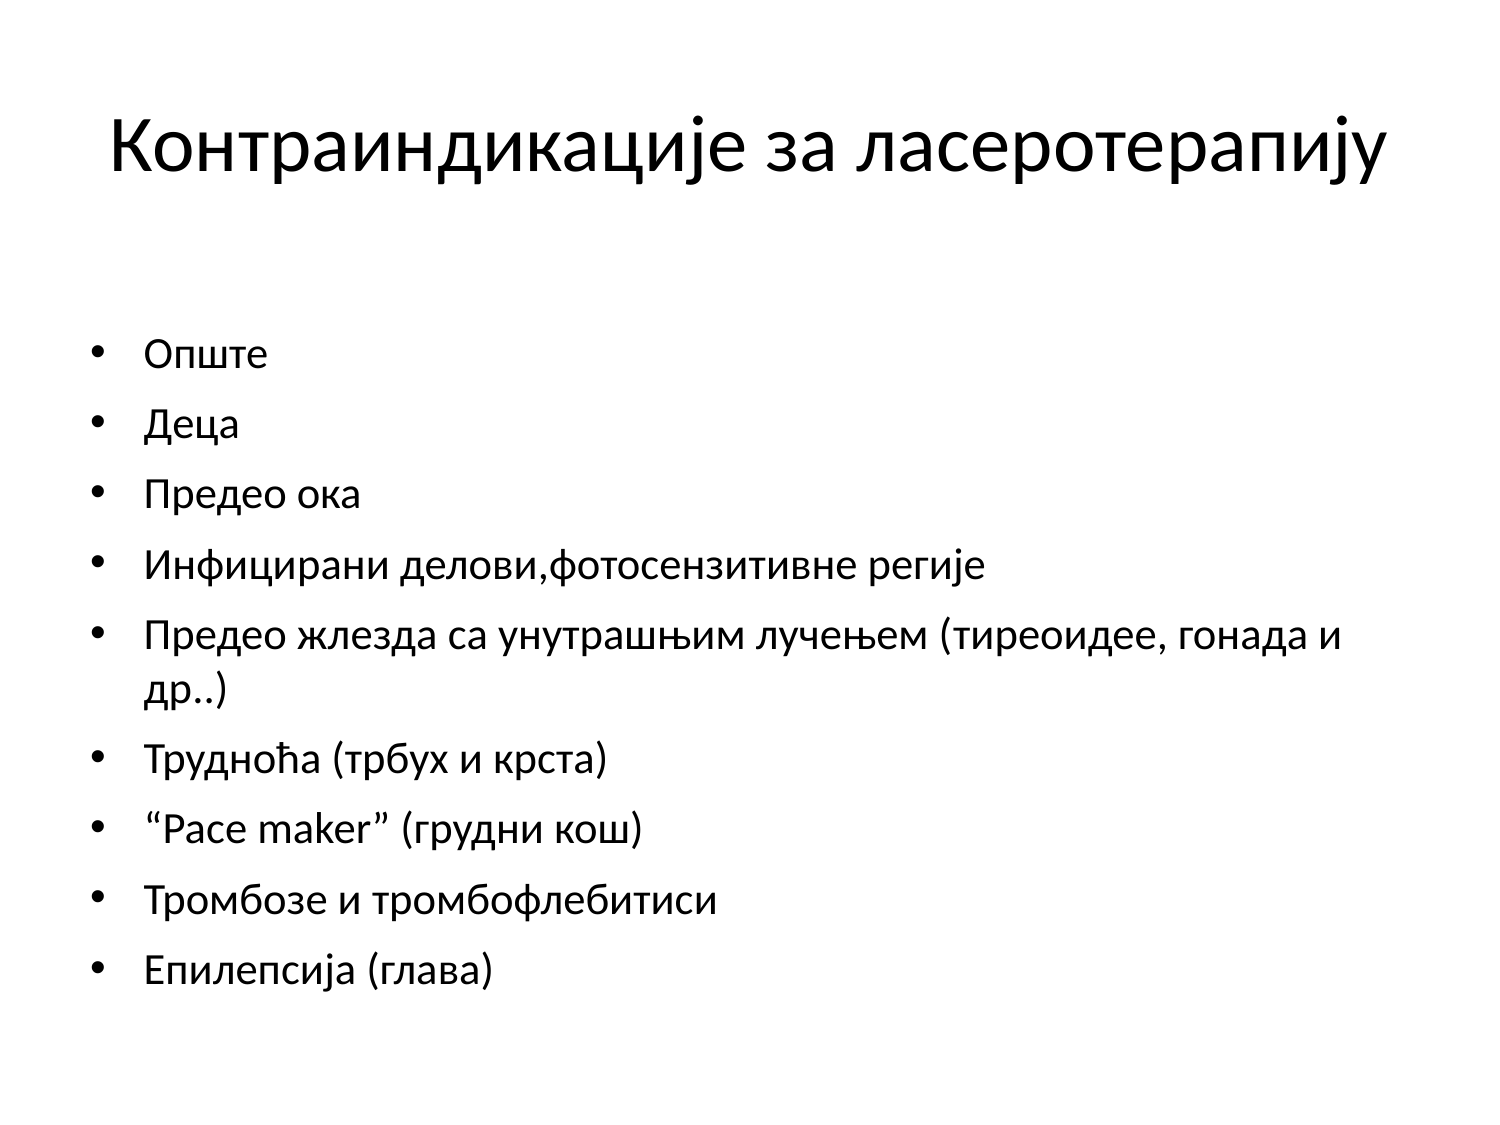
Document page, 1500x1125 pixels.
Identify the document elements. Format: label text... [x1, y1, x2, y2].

title Контраиндикације за ласеротерапију [75, 45, 1425, 233]
list Опште Деца Предео ока Инфицирани делови,фотосензитивне регије Предео жлезда са унутрашњим лучењем (тиреоидее, гонада и др..) Трудноћа (трбух и крста) “Pace maker” (грудни кош) Тромбозе и тромбофлебитиси Епилепсија (глава) [75, 262, 1425, 1005]
